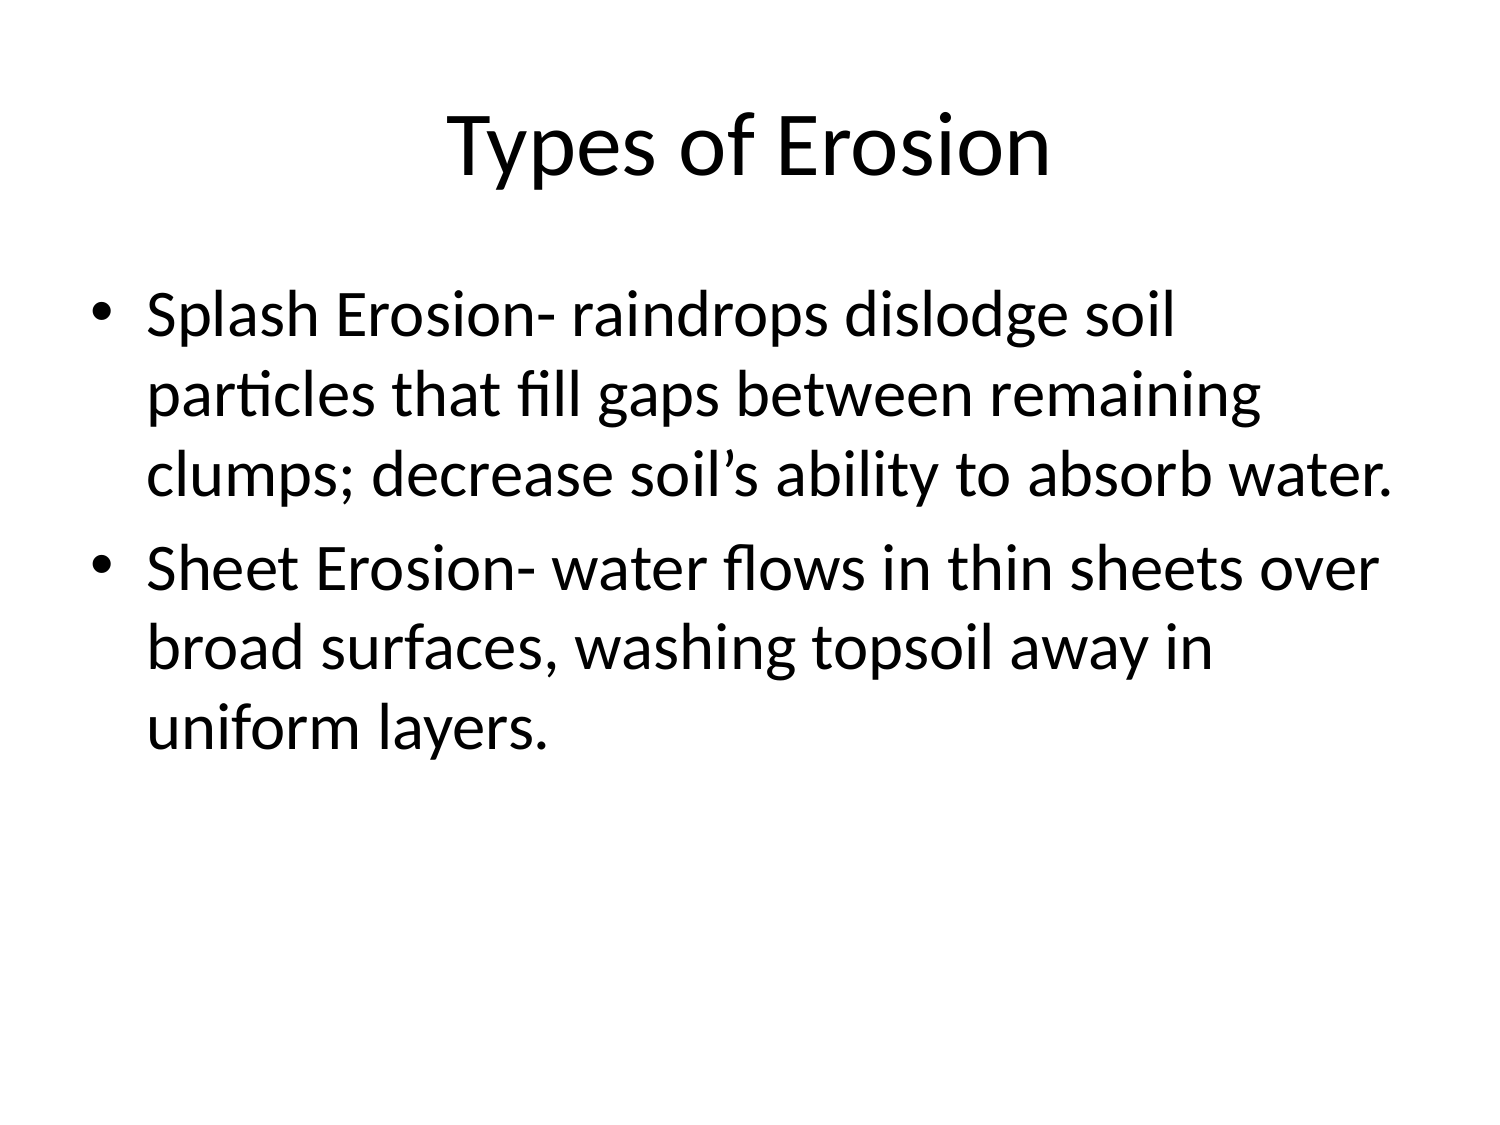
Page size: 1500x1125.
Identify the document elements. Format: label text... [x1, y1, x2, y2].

list Splash Erosion- raindrops dislodge soil particles that fill gaps between remaining clumps; decrease soil’s ability to absorb water. Sheet Erosion- water flows in thin sheets over broad surfaces, washing topsoil away in uniform layers. [75, 262, 1425, 1005]
title Types of Erosion [75, 45, 1425, 233]
